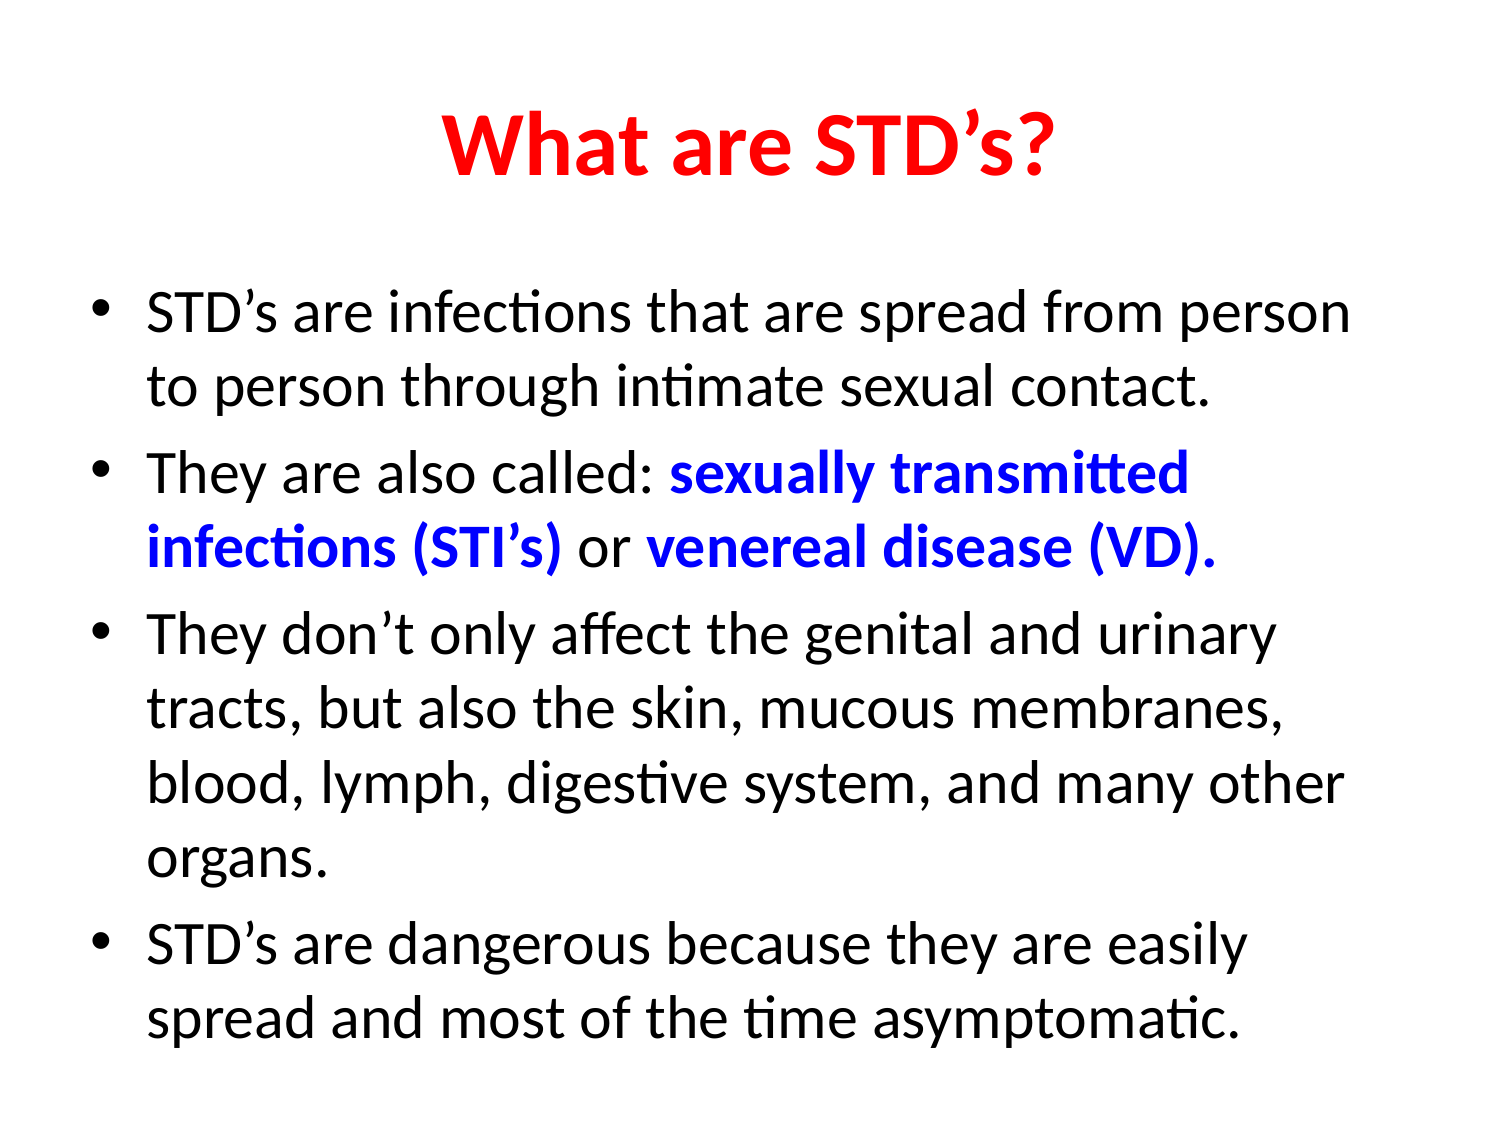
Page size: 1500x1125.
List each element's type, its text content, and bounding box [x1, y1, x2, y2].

title What are STD’s? [75, 45, 1425, 233]
list STD’s are infections that are spread from person to person through intimate sexual contact. They are also called: sexually transmitted infections (STI’s) or venereal disease (VD). They don’t only affect the genital and urinary tracts, but also the skin, mucous membranes, blood, lymph, digestive system, and many other organs. STD’s are dangerous because they are easily spread and most of the time asymptomatic. [75, 262, 1425, 1075]
